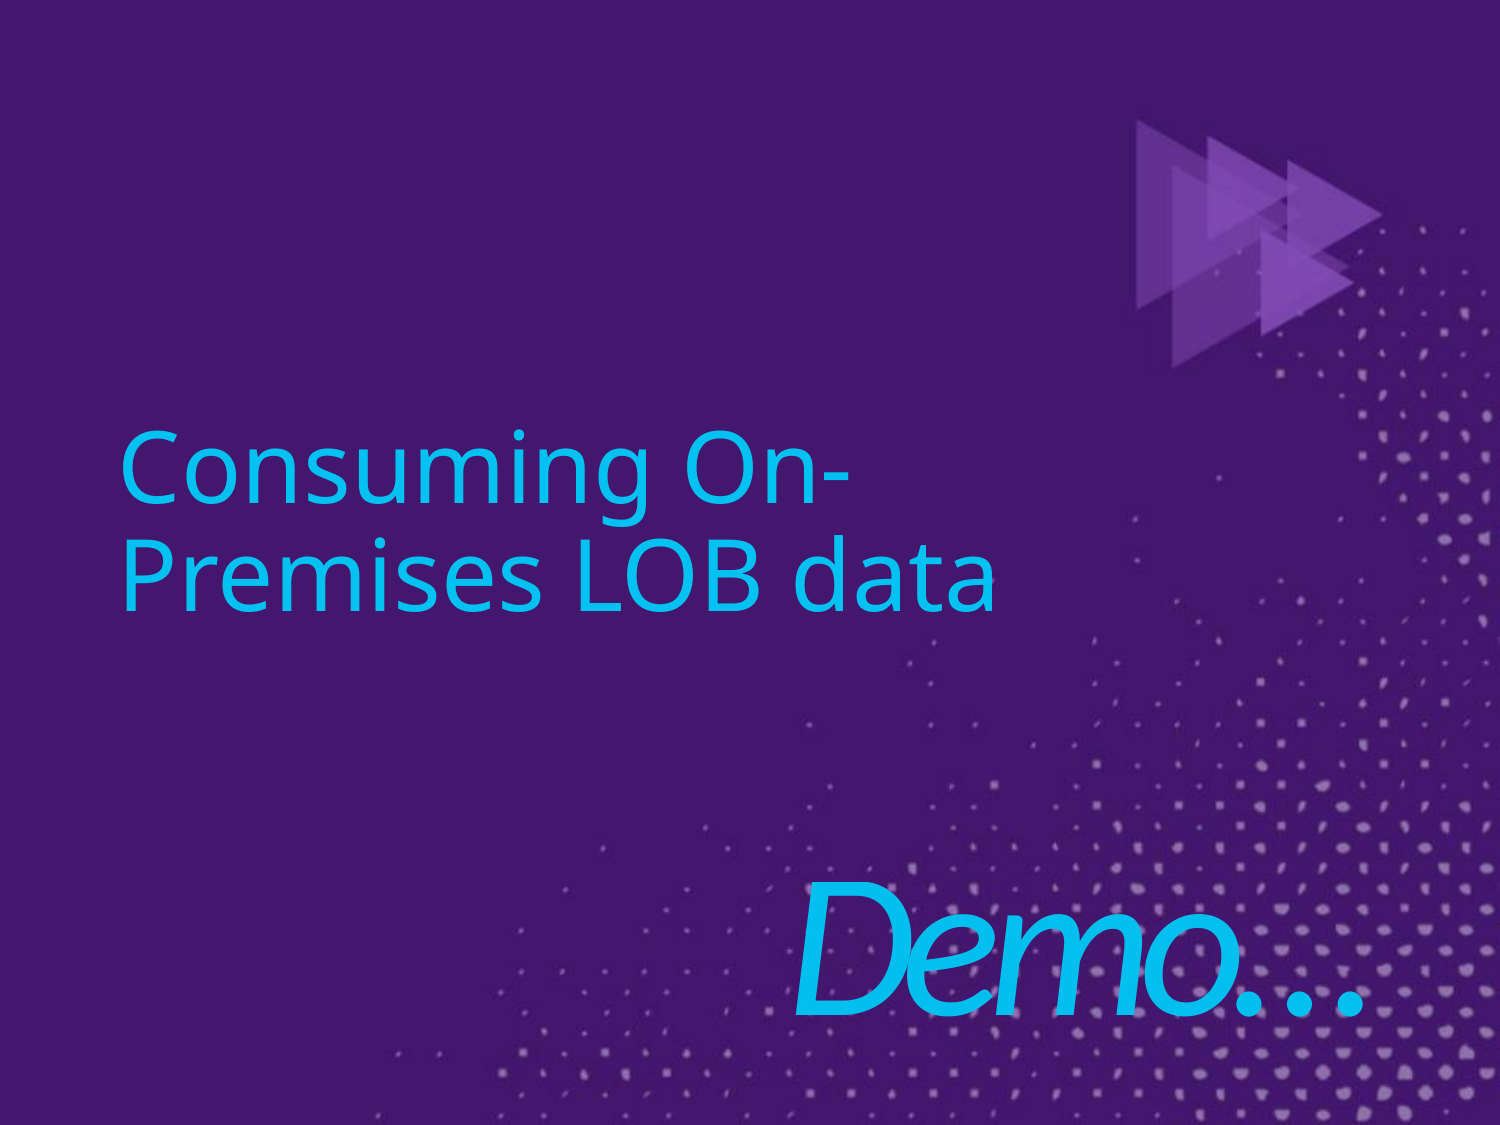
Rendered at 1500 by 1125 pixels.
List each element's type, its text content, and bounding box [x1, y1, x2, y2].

picture [0, 0, 1500, 1125]
title Consuming On-Premises LOB data [102, 400, 1251, 651]
list Demo… [131, 800, 1392, 1027]
